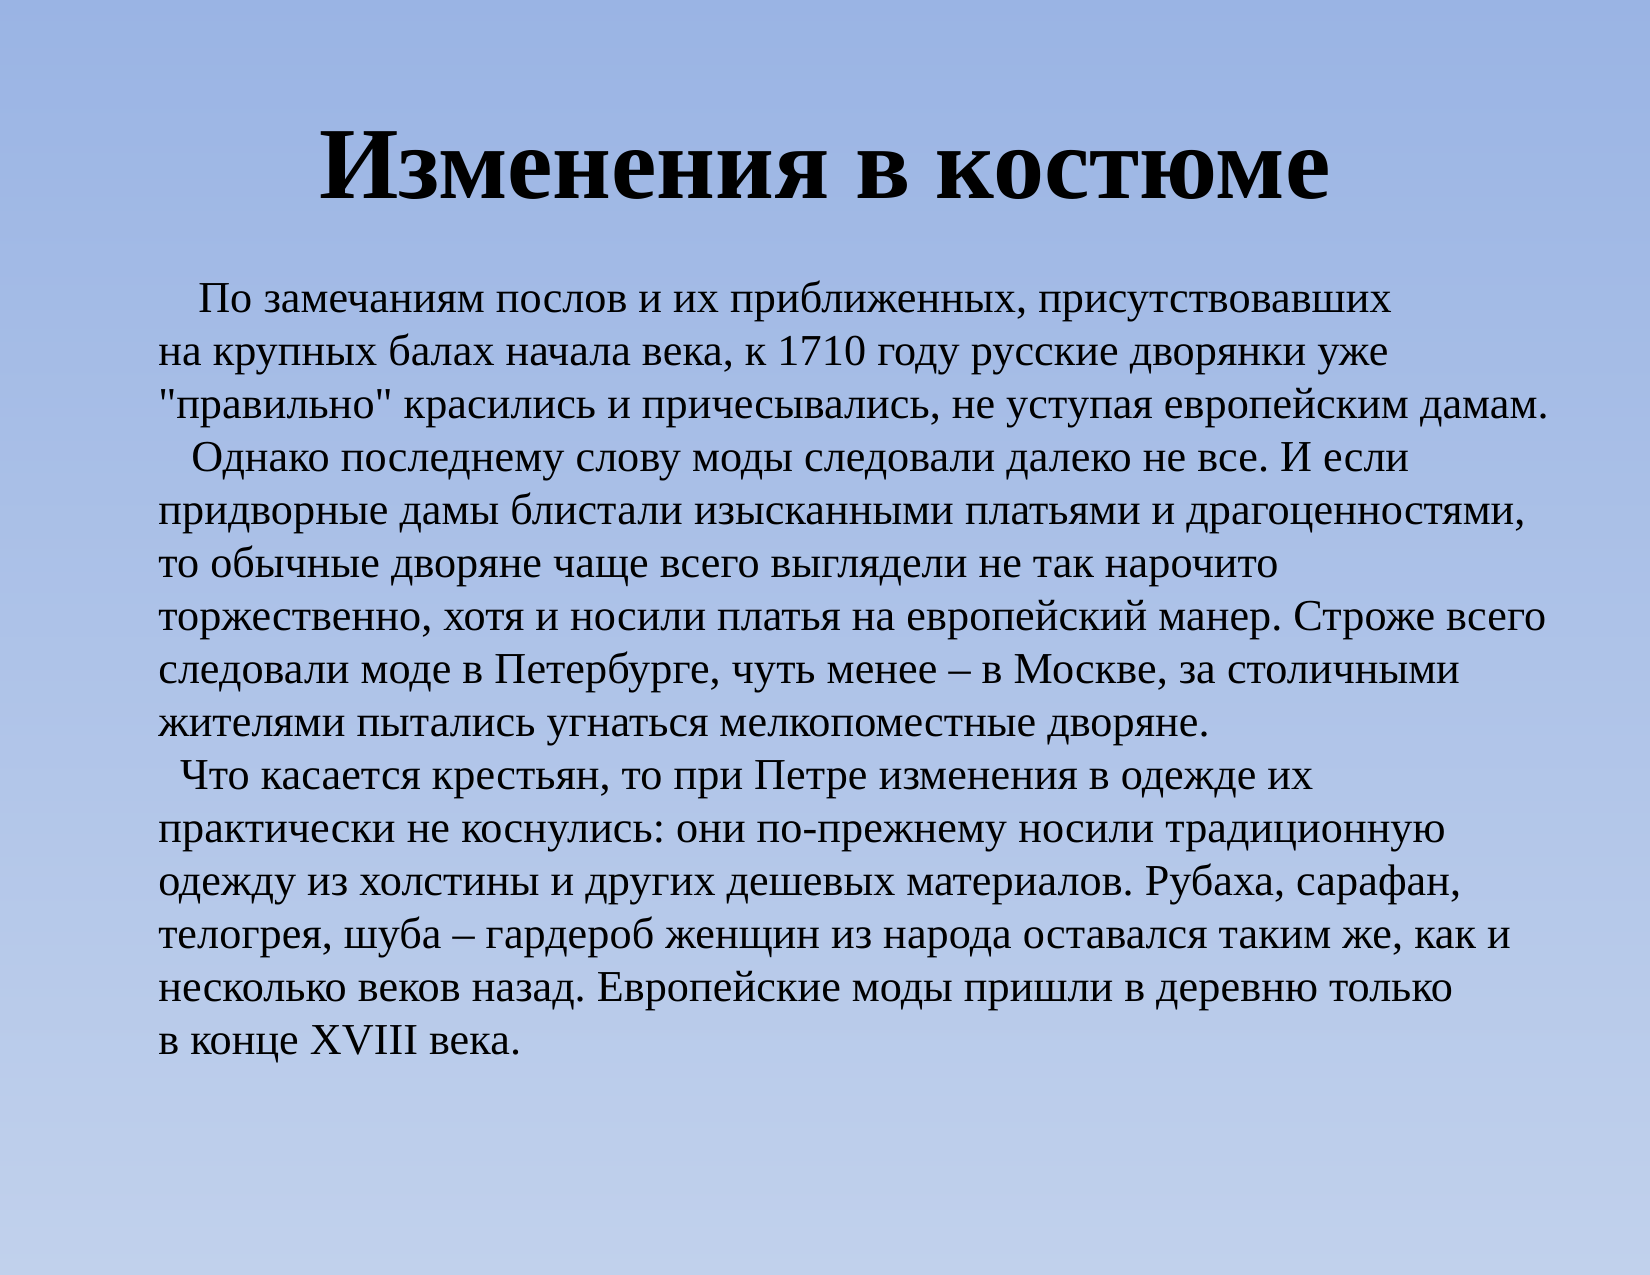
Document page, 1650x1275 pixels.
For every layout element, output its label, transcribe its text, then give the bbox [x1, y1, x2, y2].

text_box Изменения в костюме [82, 51, 1568, 259]
text_box По замечаниям послов и их приближенных, присутствовавших на крупных балах начала века, к 1710 году русские дворянки уже "правильно" красились и причесывались, не уступая европейским дамам. Однако последнему слову моды следовали далеко не все. И если придворные дамы блистали изысканными платьями и драгоценностями, то обычные дворяне чаще всего выглядели не так нарочито торжественно, хотя и носили платья на европейский манер. Строже всего следовали моде в Петербурге, чуть менее – в Москве, за столичными жителями пытались угнаться мелкопоместные дворяне. Что касается крестьян, то при Петре изменения в одежде их практически не коснулись: они по-прежнему носили традиционную одежду из холстины и других дешевых материалов. Рубаха, сарафан, телогрея, шуба – гардероб женщин из народа оставался таким же, как и несколько веков назад. Европейские моды пришли в деревню только в конце XVIII века. [82, 259, 1568, 1139]
